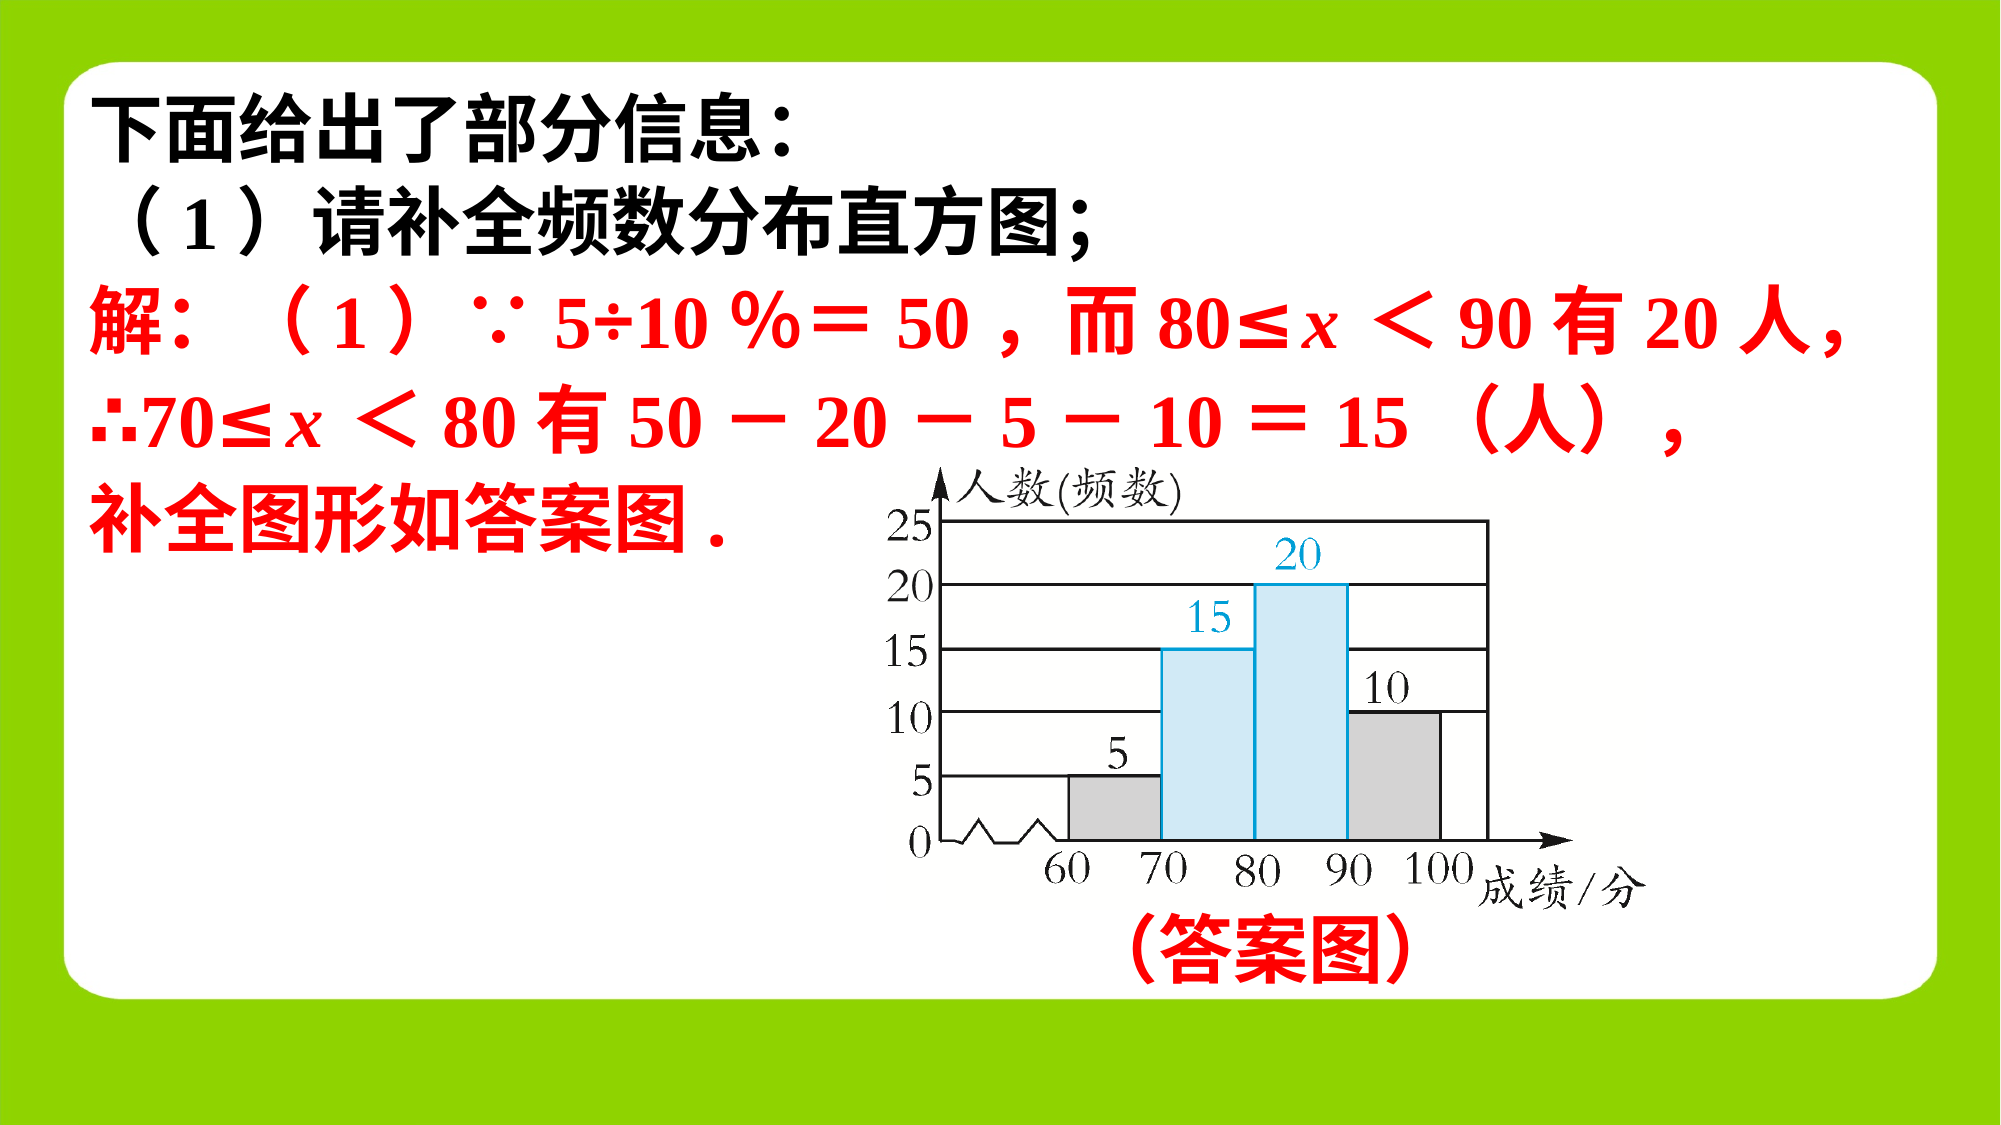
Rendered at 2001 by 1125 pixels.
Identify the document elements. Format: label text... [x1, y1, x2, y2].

text_box 下面给出了部分信息： [88, 81, 849, 172]
text_box ∴70≤x＜80有50－20－5－10＝15（人）， [88, 372, 1547, 464]
text_box （1）请补全频数分布直方图； [88, 174, 1115, 266]
text_box （答案图） [1080, 911, 1461, 994]
text_box 解：（1）∵5÷10％＝50，而80≤x＜90有20人， [88, 273, 1737, 365]
picture [0, 0, 2001, 1125]
text_box 补全图形如答案图. [88, 471, 735, 563]
